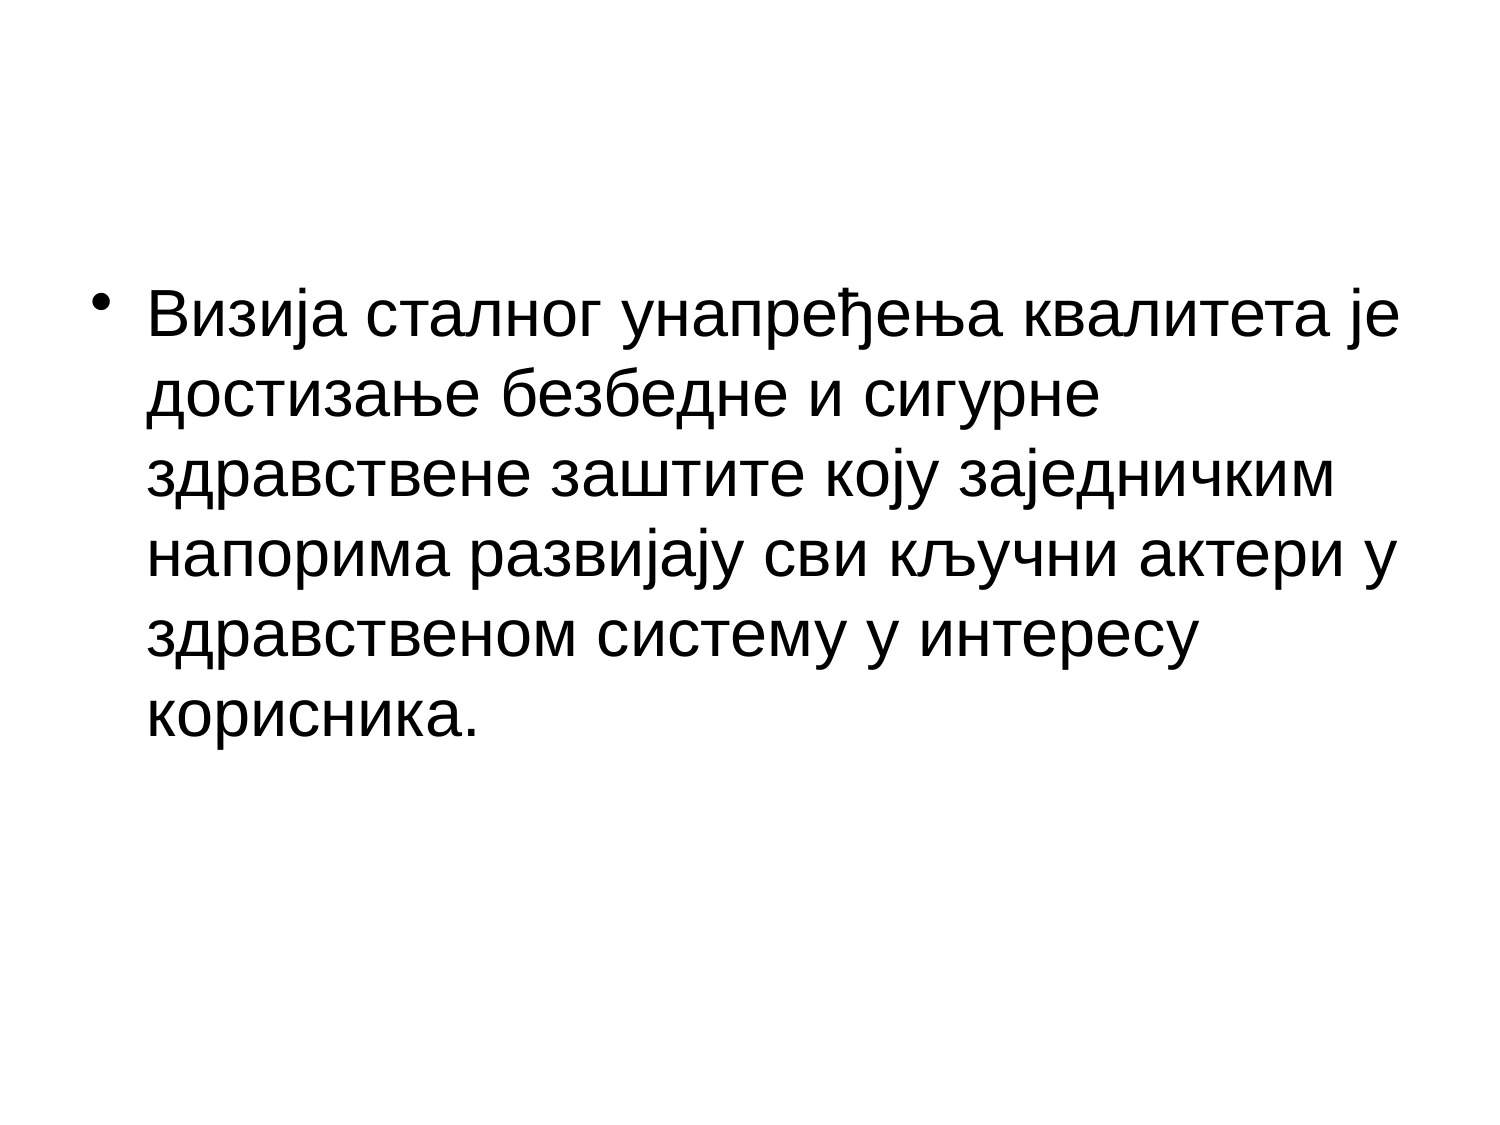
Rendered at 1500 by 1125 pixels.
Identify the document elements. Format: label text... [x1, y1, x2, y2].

list Визија сталног унапређења квалитета је достизање безбедне и сигурне здравствене заштите коју заједничким напорима развијају сви кључни актери у здравственом систему у интересу корисника. [75, 262, 1425, 1005]
